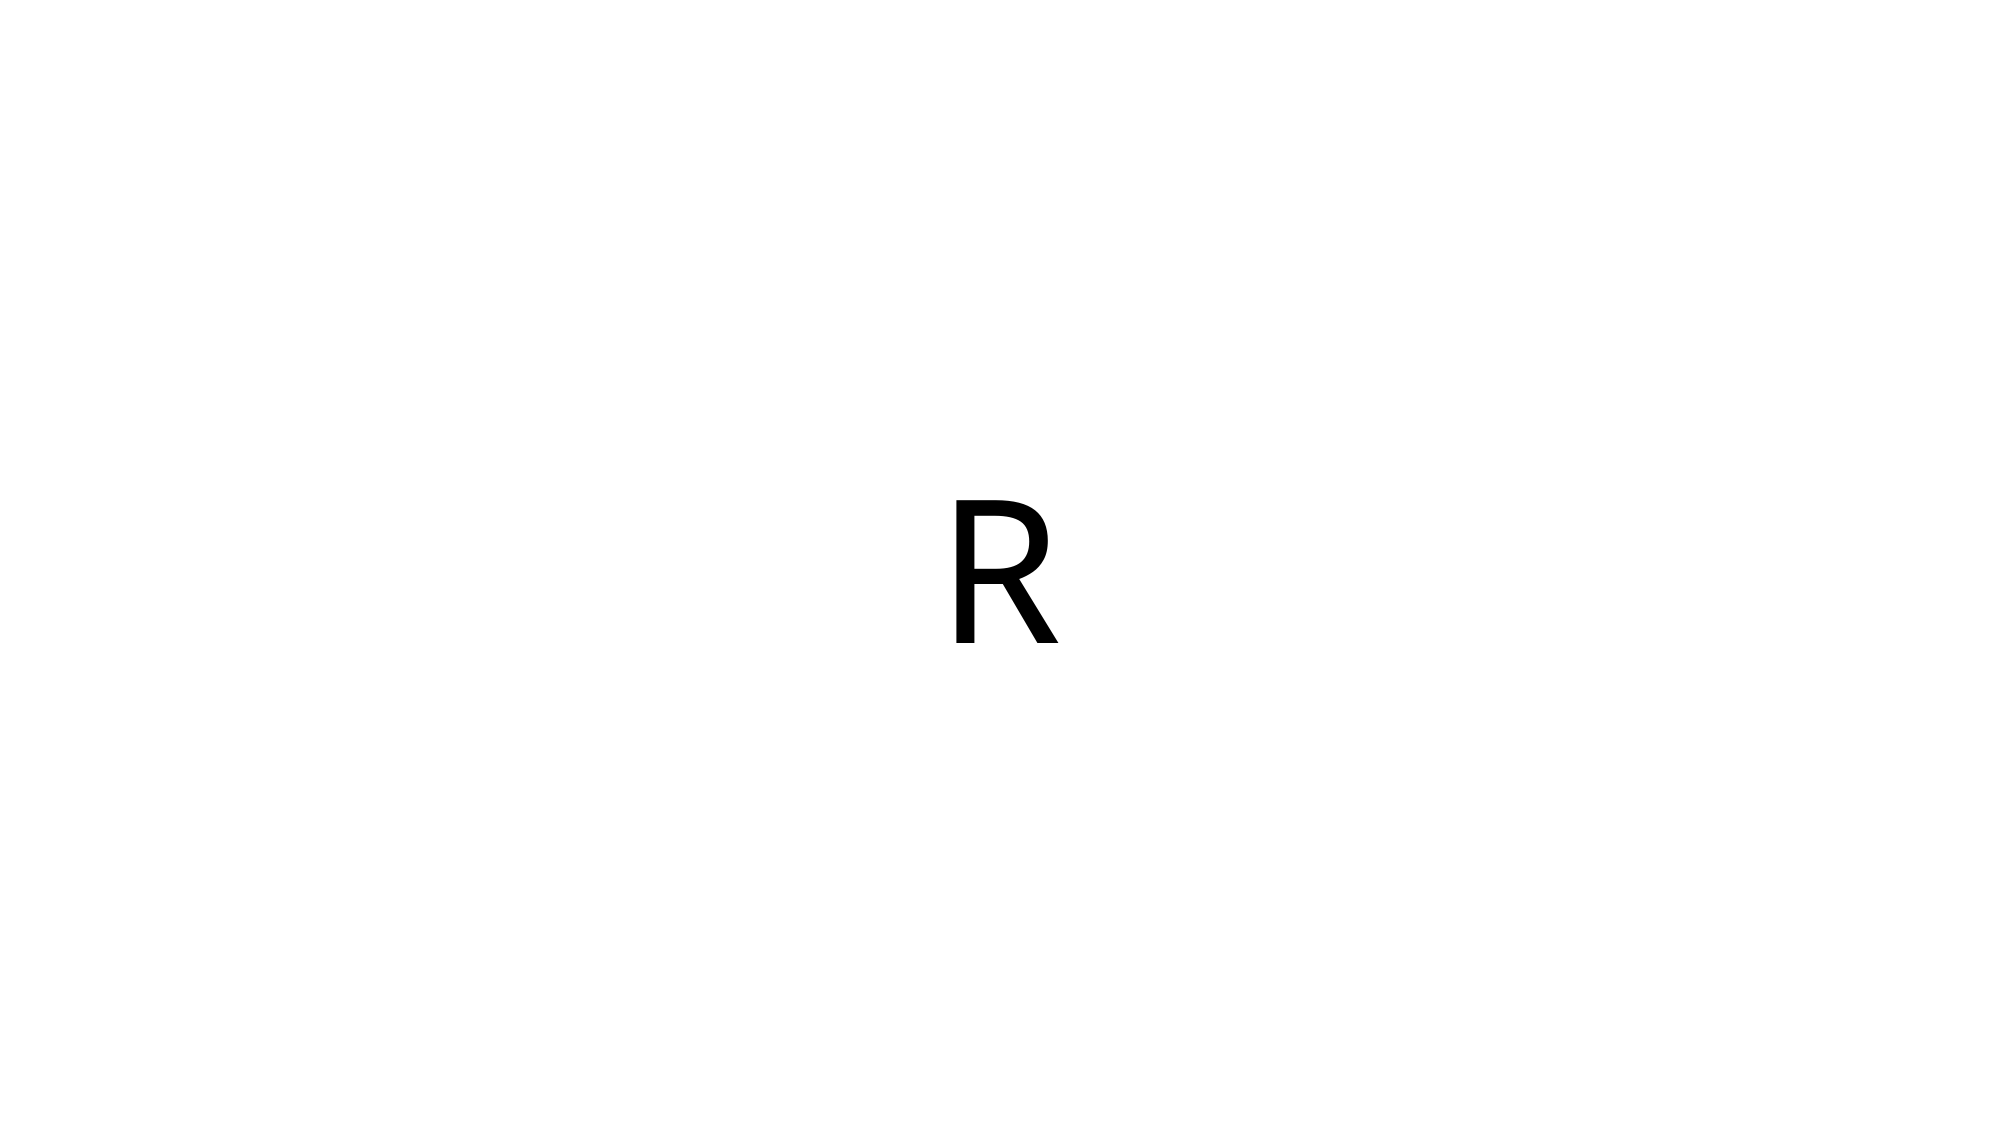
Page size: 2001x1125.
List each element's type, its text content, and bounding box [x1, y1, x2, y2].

title R [137, 59, 1863, 1099]
